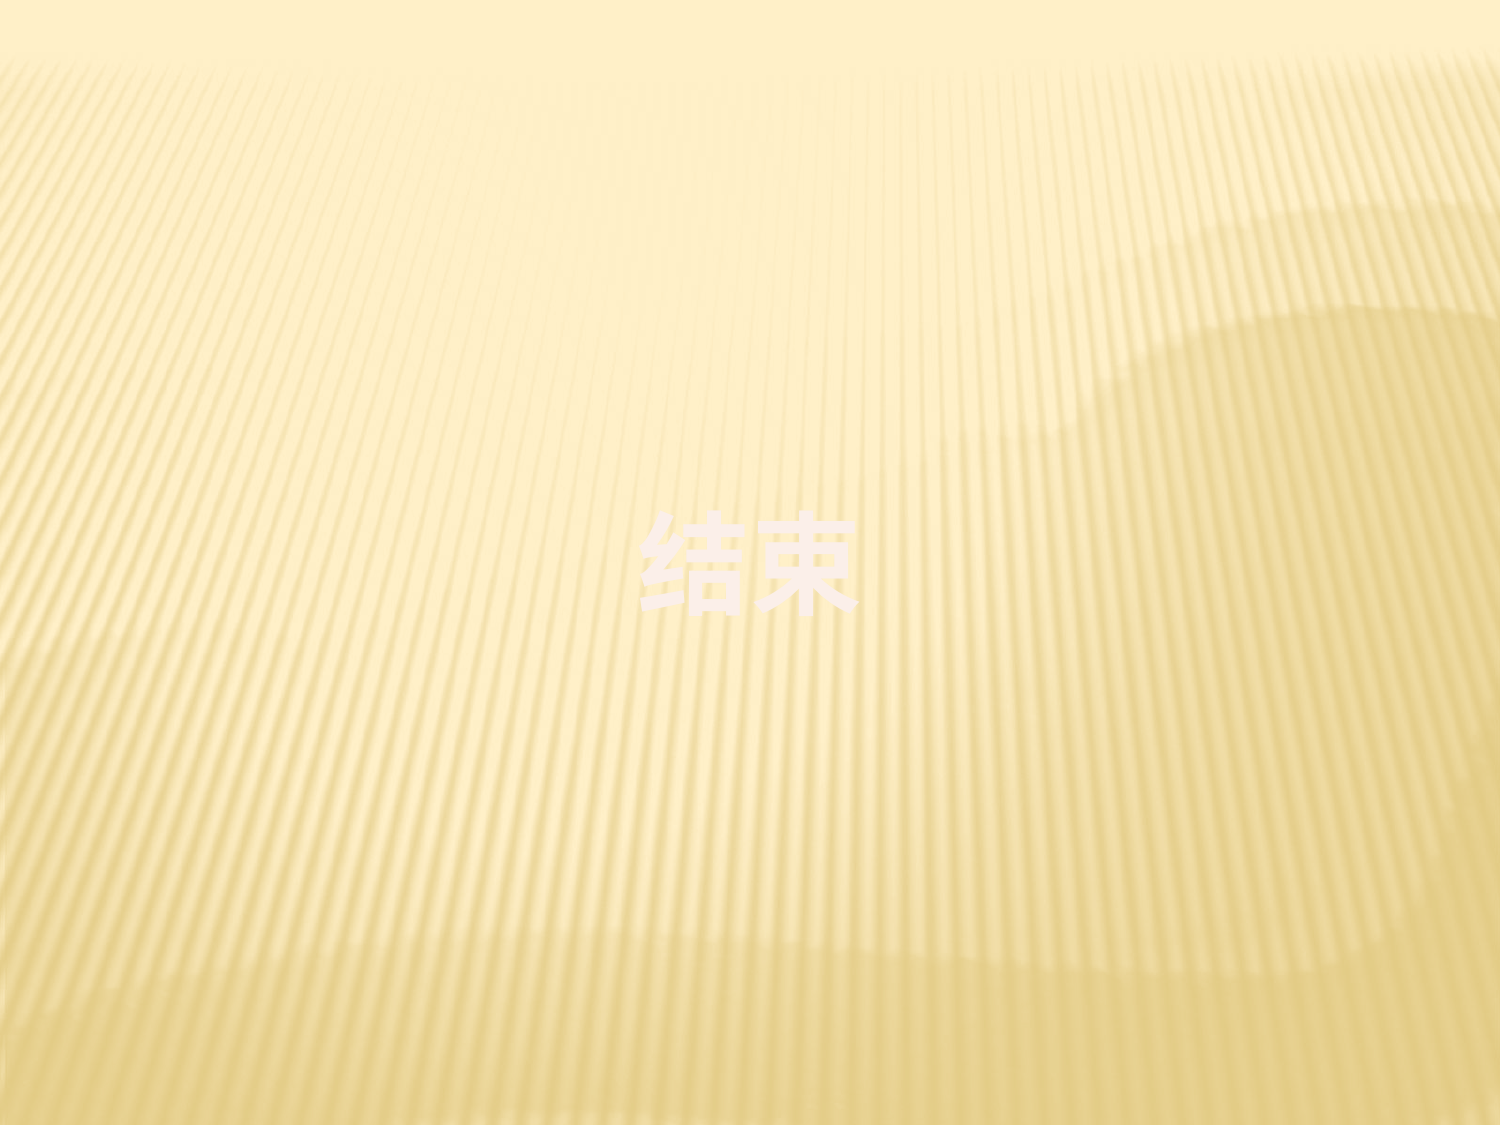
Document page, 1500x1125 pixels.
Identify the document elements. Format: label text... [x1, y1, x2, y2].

text_box 结束 [622, 486, 878, 637]
